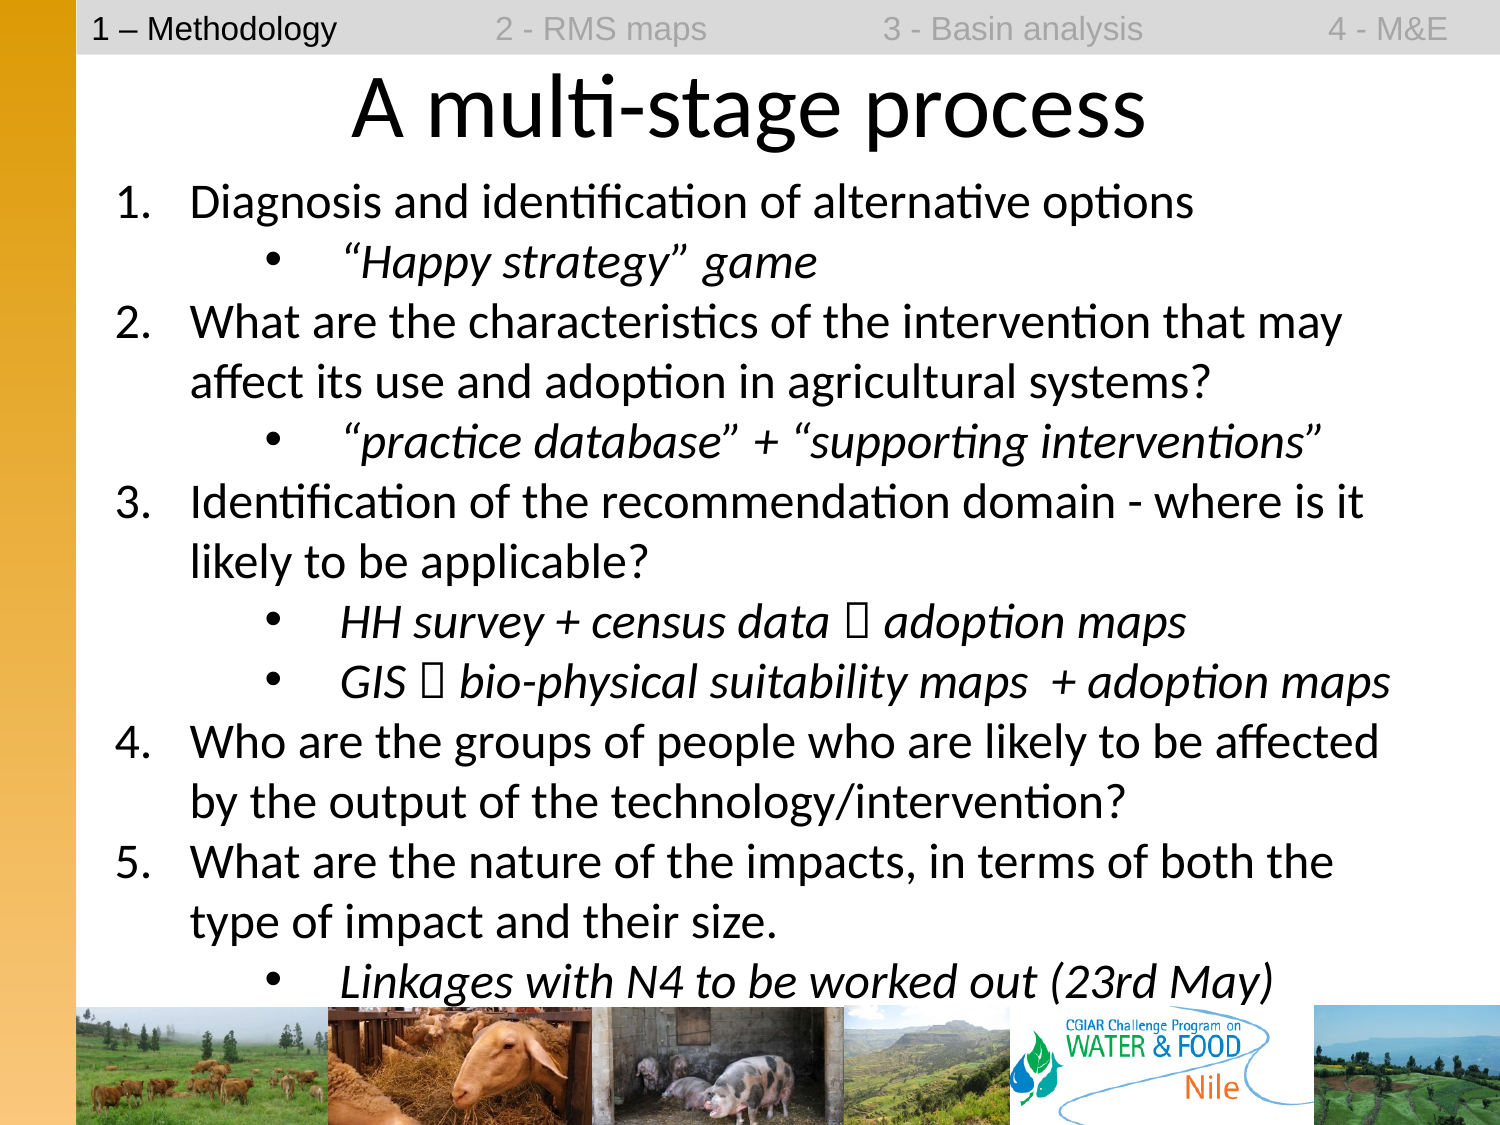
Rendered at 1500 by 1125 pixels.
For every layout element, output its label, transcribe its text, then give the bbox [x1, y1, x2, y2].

text_box Diagnosis and identification of alternative options “Happy strategy” game What are the characteristics of the intervention that may affect its use and adoption in agricultural systems? “practice database” + “supporting interventions” Identification of the recommendation domain - where is it likely to be applicable? HH survey + census data  adoption maps GIS  bio-physical suitability maps + adoption maps Who are the groups of people who are likely to be affected by the output of the technology/intervention? What are the nature of the impacts, in terms of both the type of impact and their size. Linkages with N4 to be worked out (23rd May) [99, 160, 1450, 682]
text_box 1 – Methodology 2 - RMS maps 3 - Basin analysis 4 - M&E [76, 0, 1500, 55]
title A multi-stage process [74, 7, 1426, 196]
list [74, 262, 1426, 1006]
picture [76, 1004, 1500, 1125]
